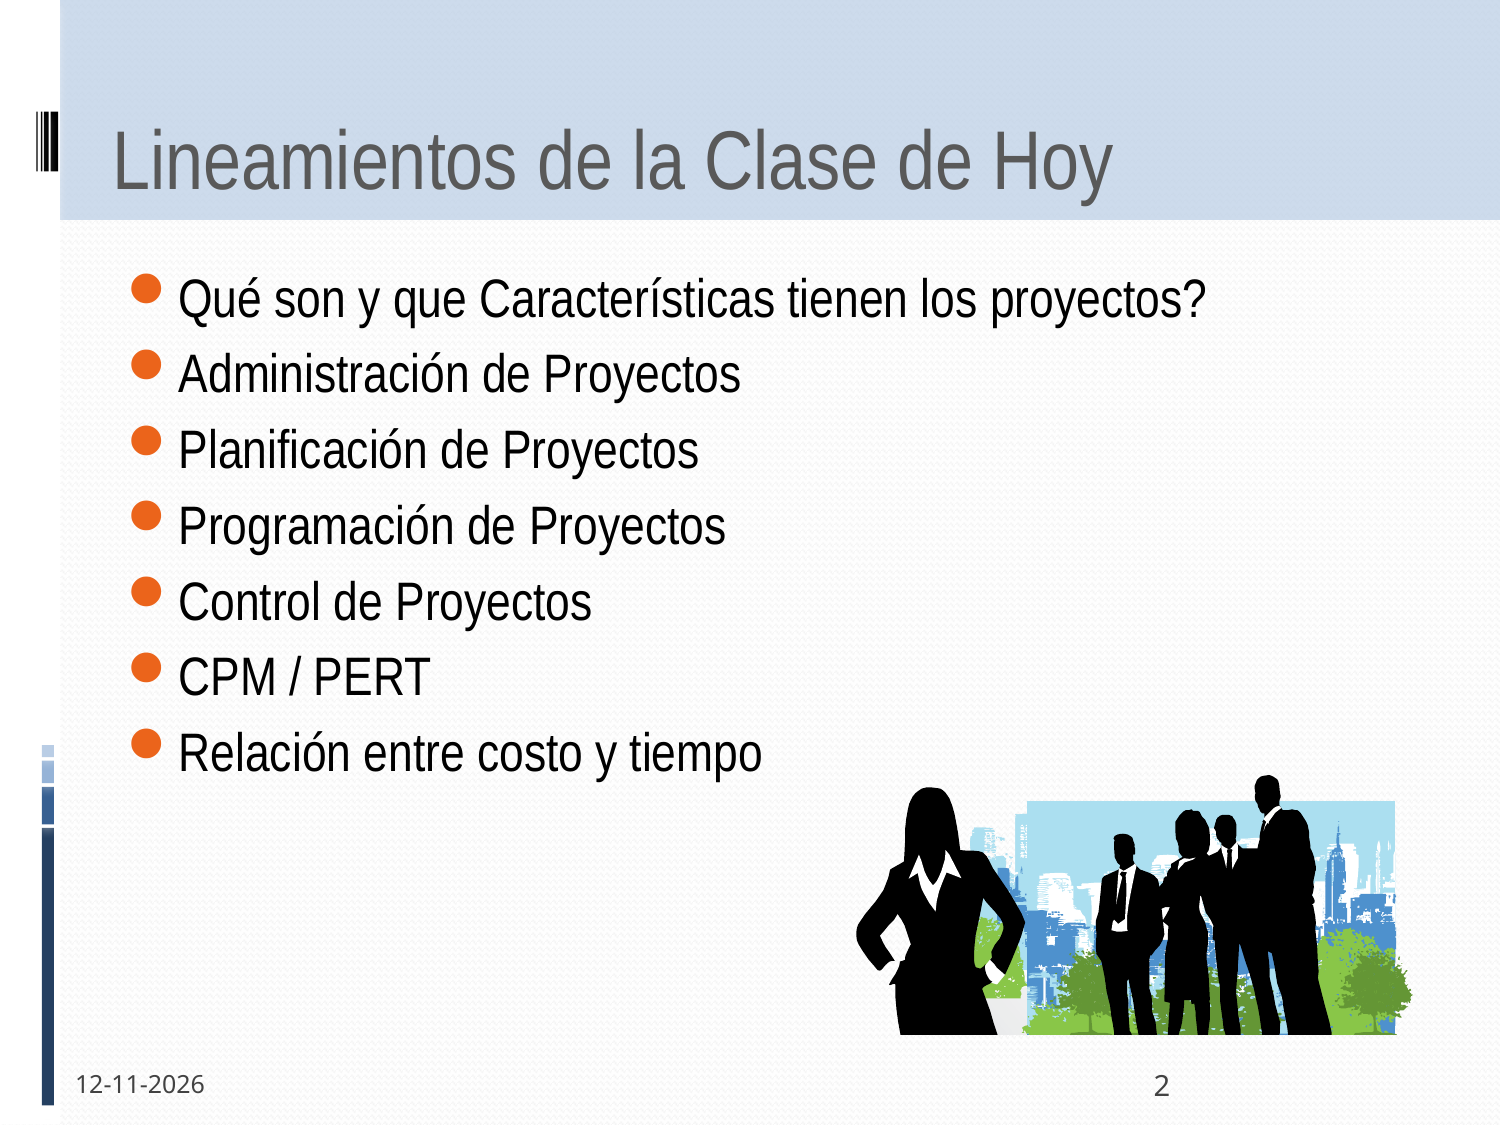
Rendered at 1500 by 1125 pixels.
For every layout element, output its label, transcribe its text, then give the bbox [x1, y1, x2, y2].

picture [1021, 774, 1414, 1036]
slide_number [75, 1042, 243, 1103]
list Qué son y que Características tienen los proyectos? Administración de Proyectos Planificación de Proyectos Programación de Proyectos Control de Proyectos CPM / PERT Relación entre costo y tiempo [111, 255, 1436, 1038]
title Administración de Proyectos Proyecto Puro [849, 788, 856, 1038]
title Lineamientos de la Clase de Hoy [111, 18, 1436, 207]
picture [856, 787, 1016, 1036]
slide_number 2 [1045, 1049, 1171, 1107]
title Administración de Proyectos Proyecto Puro [1414, 778, 1419, 1038]
